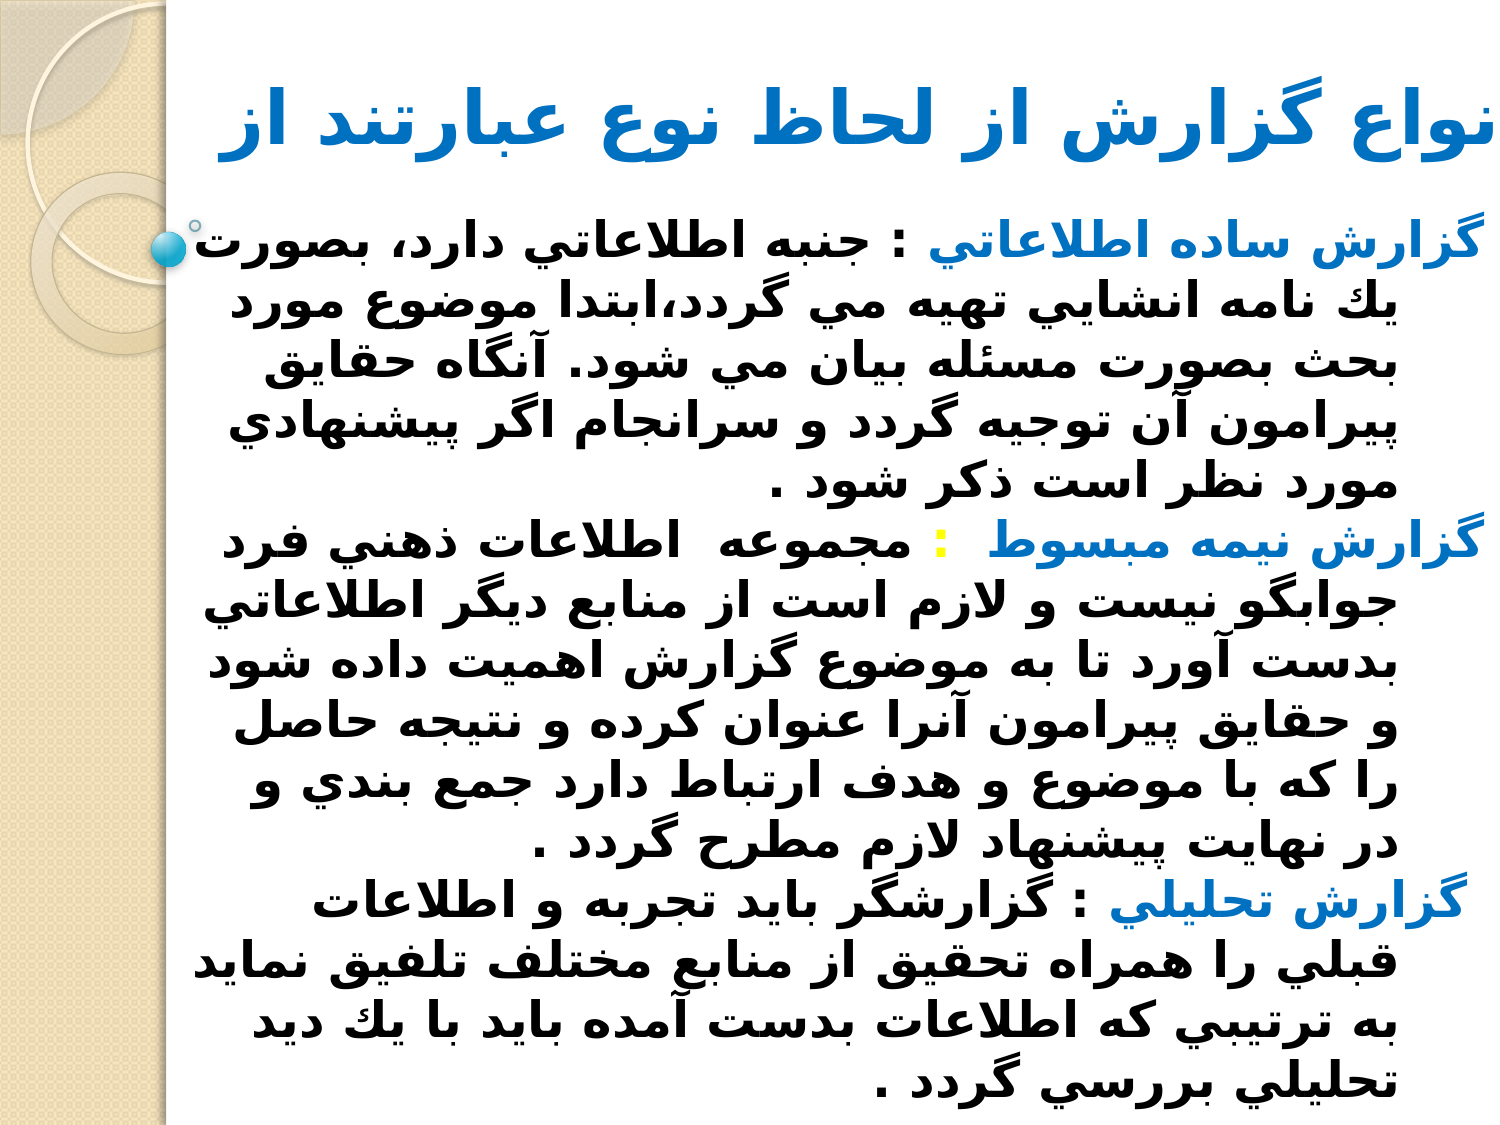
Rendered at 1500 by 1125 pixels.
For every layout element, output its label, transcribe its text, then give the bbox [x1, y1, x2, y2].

text_box انواع گزارش از لحاظ نوع عبارتند از : [206, 62, 1500, 168]
text_box گزارش ساده اطلاعاتي : جنبه اطلاعاتي دارد، بصورت يك نامه انشايي تهيه مي گردد،ابتدا موضوع مورد بحث بصورت مسئله بيان مي شود. آنگاه حقايق پيرامون آن توجيه گردد و سرانجام اگر پيشنهادي مورد نظر است ذكر شود . گزارش نيمه مبسوط : مجموعه اطلاعات ذهني فرد جوابگو نيست و لازم است از منابع ديگر اطلاعاتي بدست آورد تا به موضوع گزارش اهميت داده شود و حقايق پيرامون آنرا عنوان كرده و نتيجه حاصل را كه با موضوع و هدف ارتباط دارد جمع بندي و در نهايت پيشنهاد لازم مطرح گردد . گزارش تحليلي : گزارشگر بايد تجربه و اطلاعات قبلي را همراه تحقيق از منابع مختلف تلفيق نمايد به ترتيبي كه اطلاعات بدست آمده بايد با يك ديد تحليلي بررسي گردد . [174, 199, 1500, 1115]
